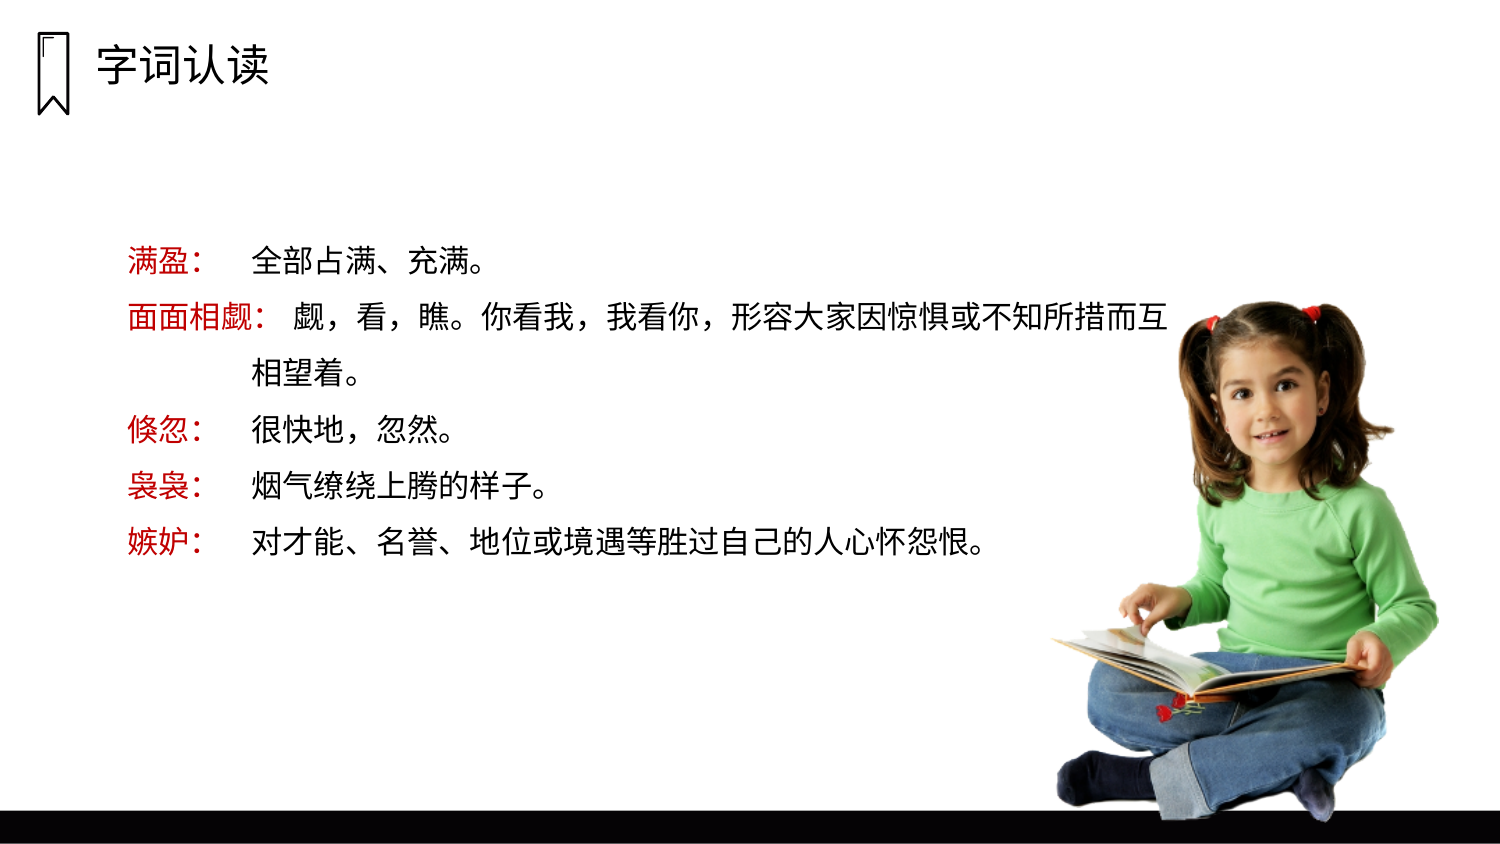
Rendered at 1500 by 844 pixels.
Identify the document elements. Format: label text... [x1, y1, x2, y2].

text_box 满盈： 面面相觑： 倏忽： 袅袅： 嫉妒： [116, 216, 240, 566]
text_box 全部占满、充满。 觑，看，瞧。你看我，我看你，形容大家因惊惧或不知所措而互相望着。 很快地，忽然。 烟气缭绕上腾的样子。 对才能、名誉、地位或境遇等胜过自己的人心怀怨恨。 [240, 216, 1204, 566]
text_box 字词认读 [83, 32, 282, 96]
picture [1049, 300, 1439, 823]
